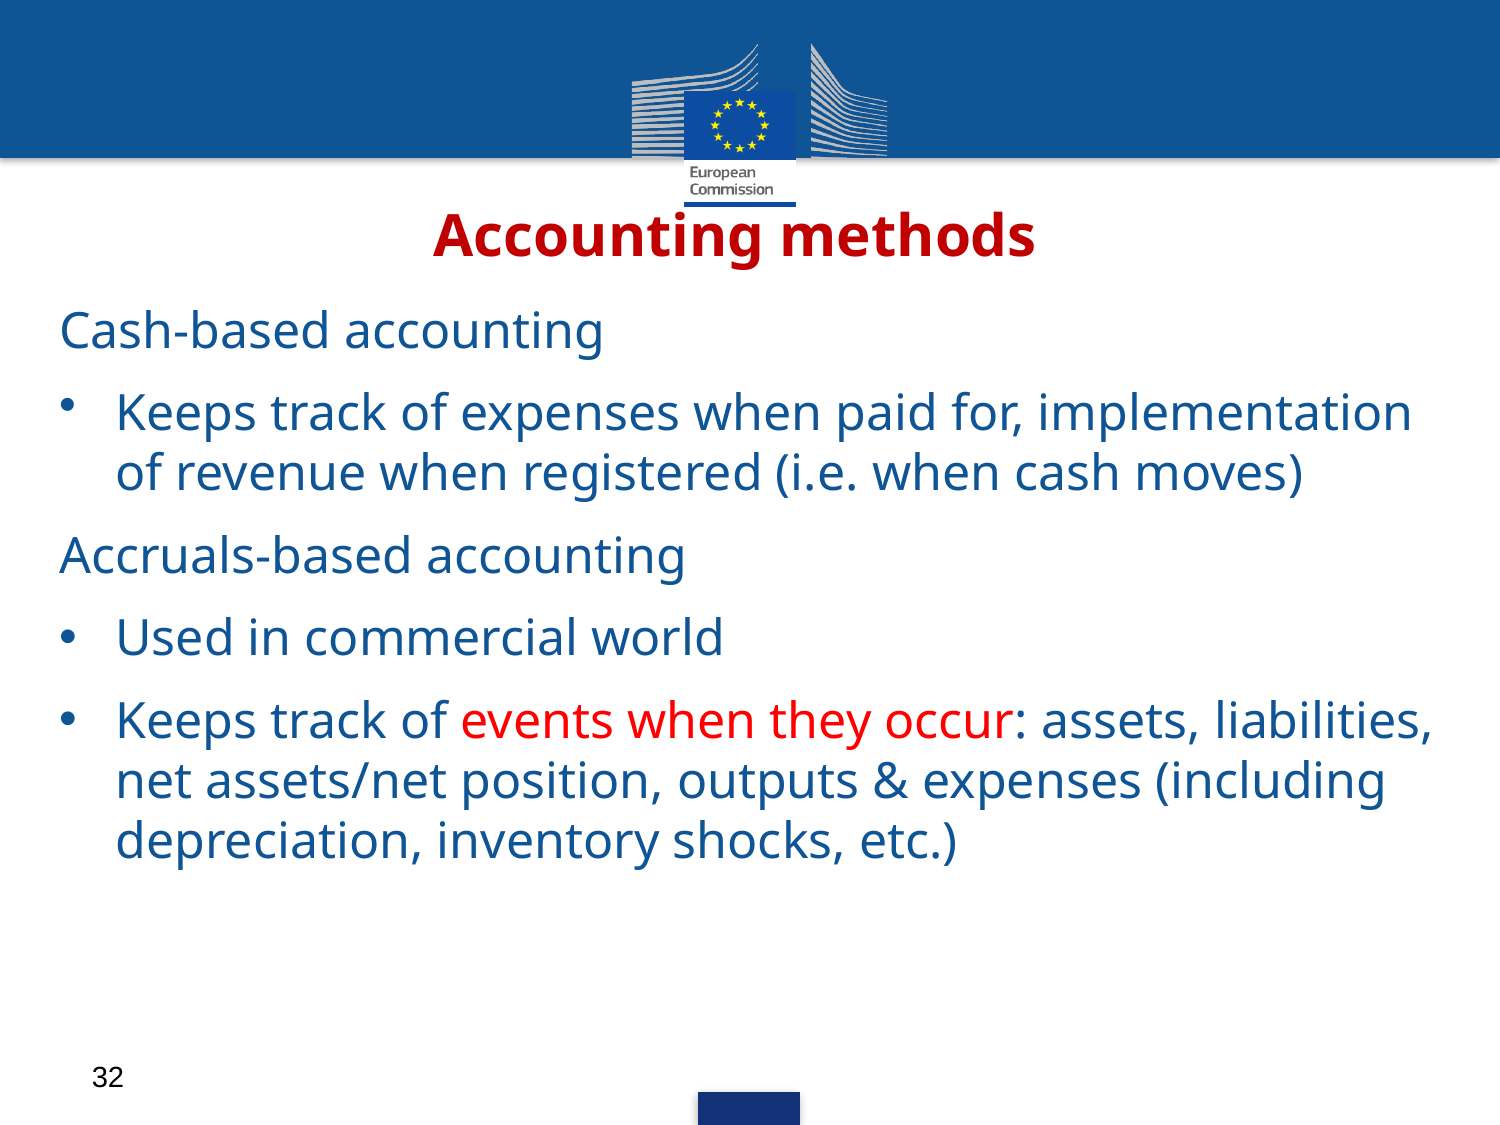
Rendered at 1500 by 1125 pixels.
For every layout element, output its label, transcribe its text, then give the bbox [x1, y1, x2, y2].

title Accounting methods [0, 164, 1471, 303]
list Cash-based accounting Keeps track of expenses when paid for, implementation of revenue when registered (i.e. when cash moves) Accruals-based accounting Used in commercial world Keeps track of events when they occur: assets, liabilities, net assets/net position, outputs & expenses (including depreciation, inventory shocks, etc.) [44, 290, 1471, 1100]
slide_number 32 [76, 1022, 553, 1102]
